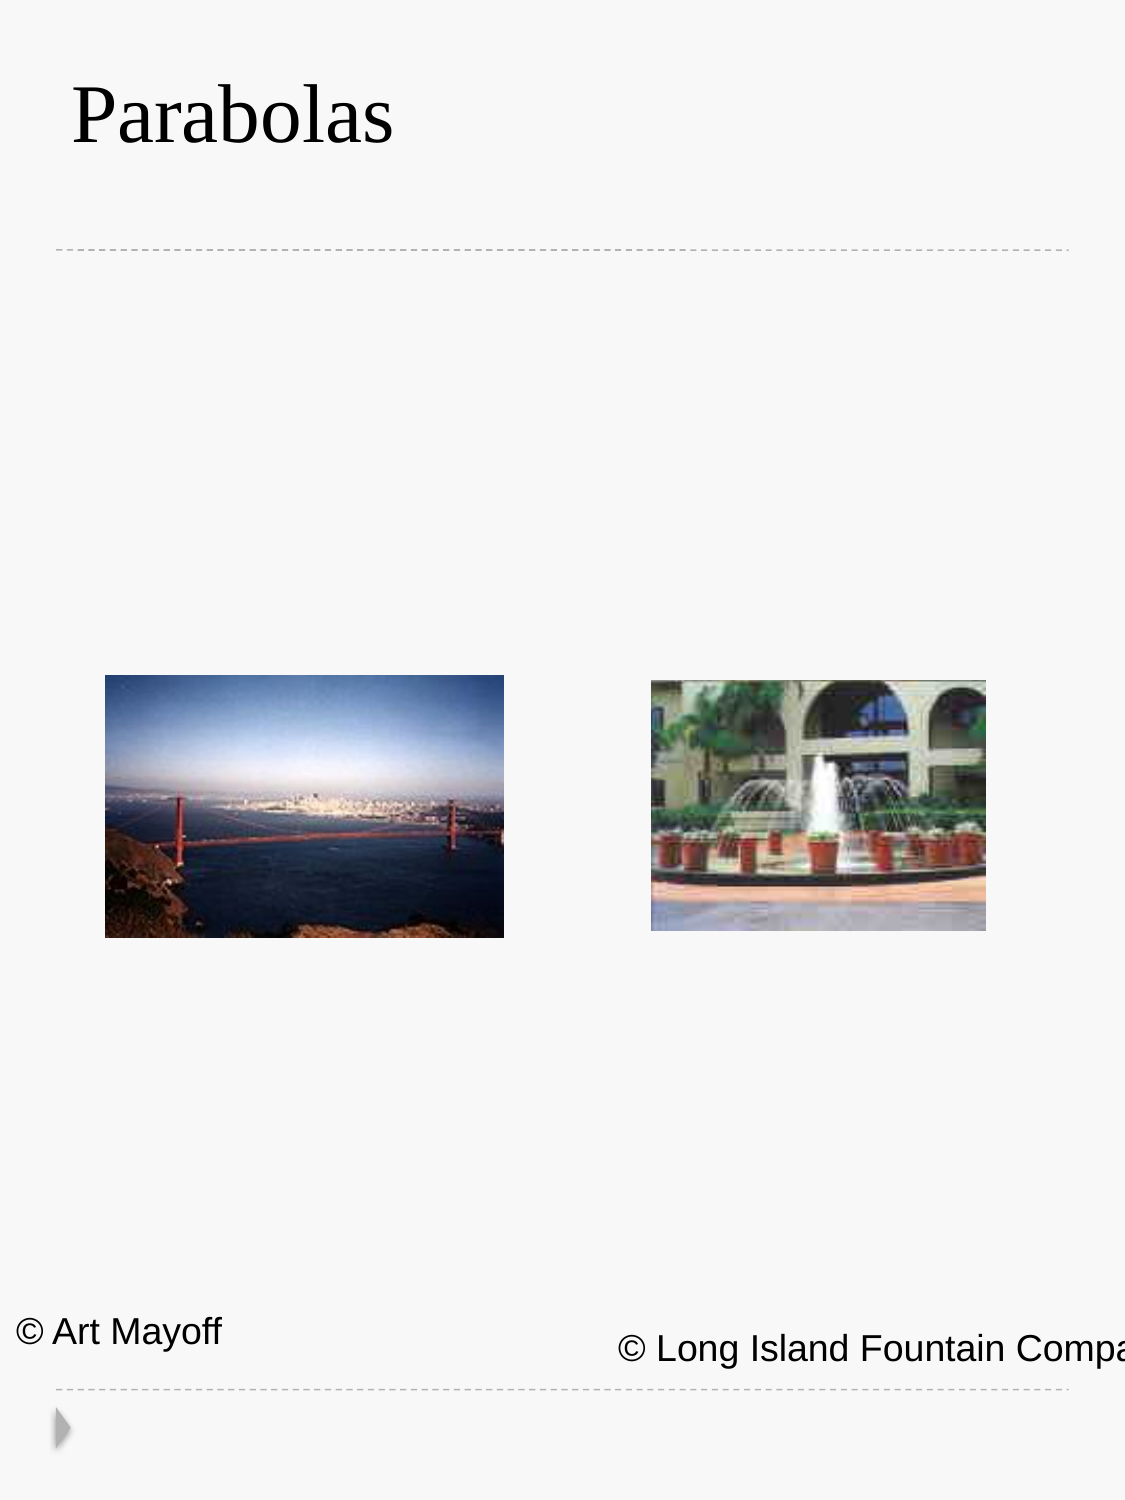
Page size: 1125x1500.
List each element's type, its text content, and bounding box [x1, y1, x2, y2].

title Parabolas [56, 116, 1069, 367]
text_box © Long Island Fountain Company [603, 1316, 1125, 1377]
text_box © Art Mayoff [1, 1299, 238, 1360]
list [105, 675, 504, 939]
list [651, 680, 986, 932]
